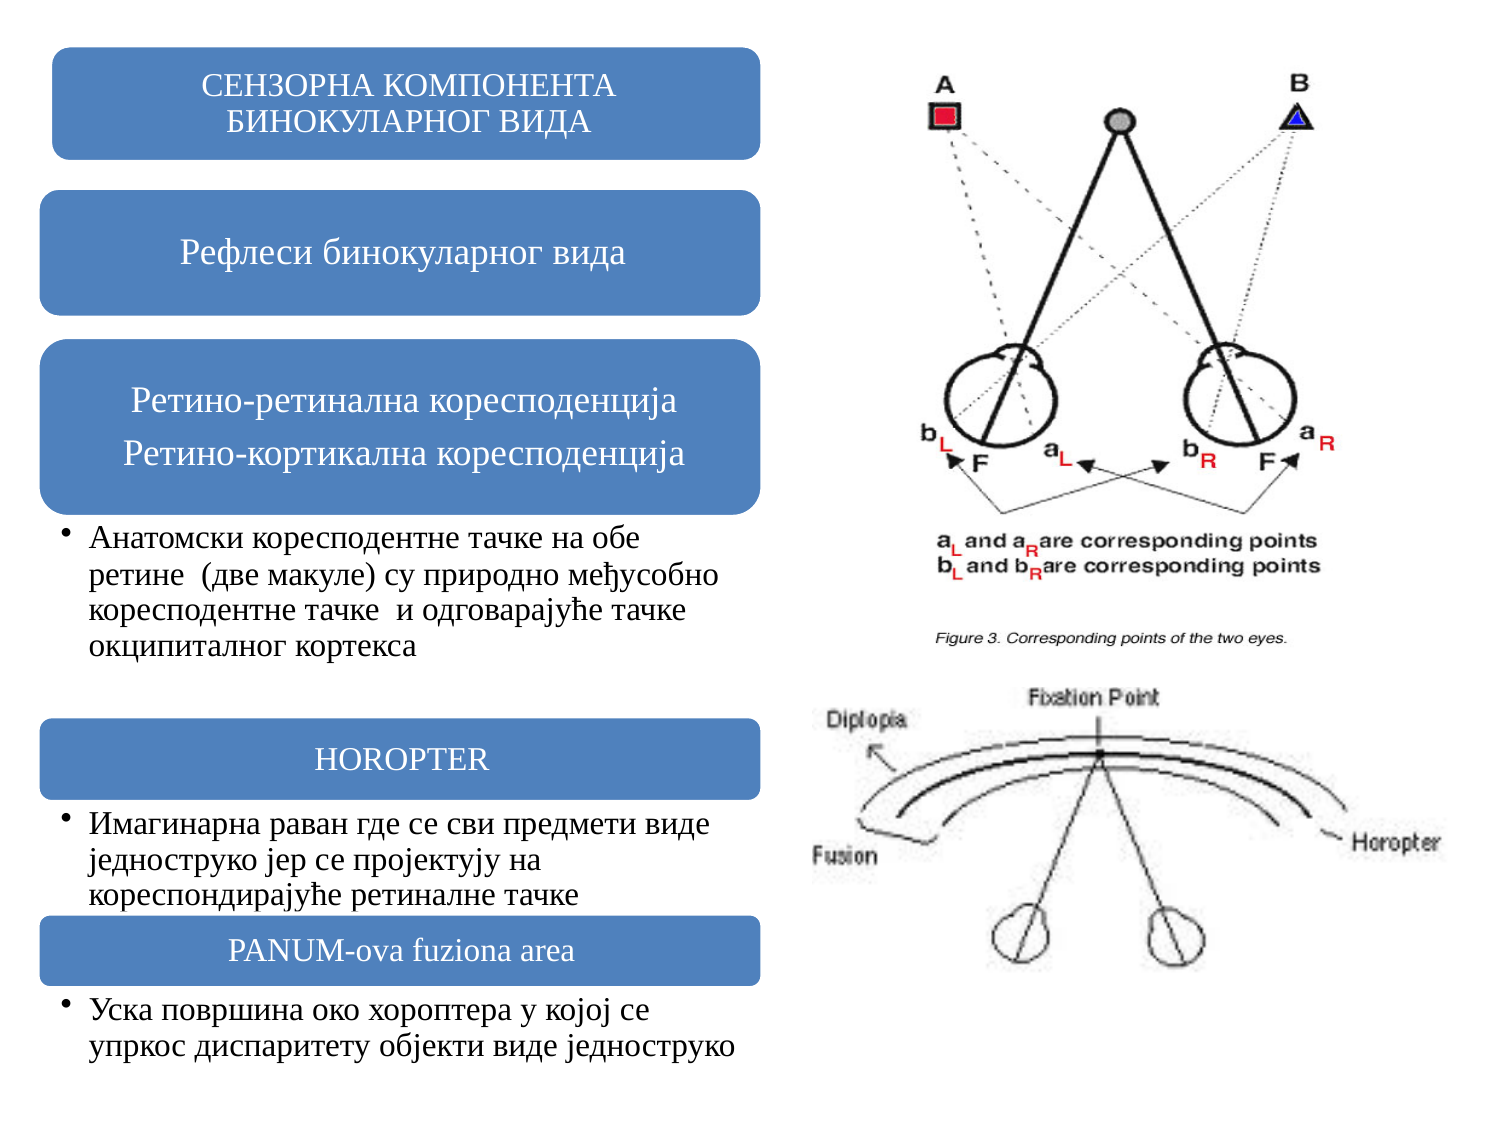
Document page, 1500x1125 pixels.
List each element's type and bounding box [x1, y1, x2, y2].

text_box [49, 44, 763, 163]
picture [812, 49, 1451, 981]
list [37, 187, 763, 1101]
